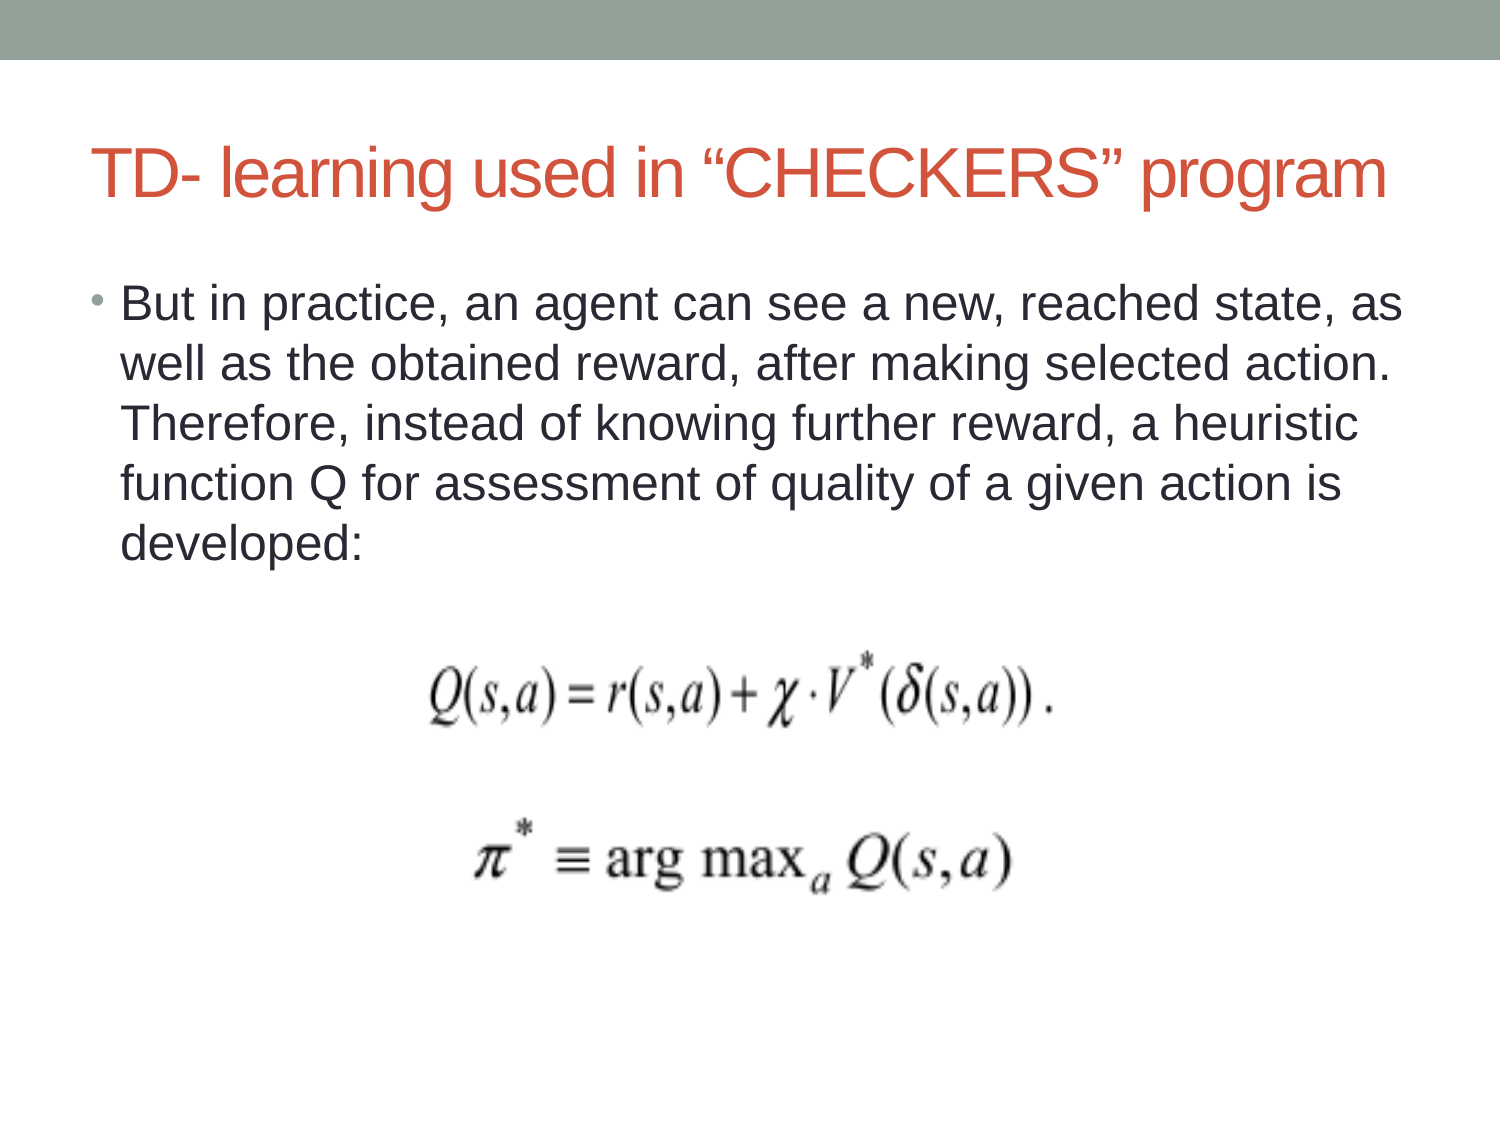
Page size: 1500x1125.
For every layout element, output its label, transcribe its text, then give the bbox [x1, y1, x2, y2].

title TD- learning used in “CHECKERS” program [75, 87, 1425, 250]
list But in practice, an agent can see a new, reached state, as well as the obtained reward, after making selected action. Therefore, instead of knowing further reward, a heuristic function Q for assessment of quality of a given action is developed: [75, 262, 1425, 1063]
picture [449, 801, 1026, 913]
picture [412, 624, 1076, 751]
